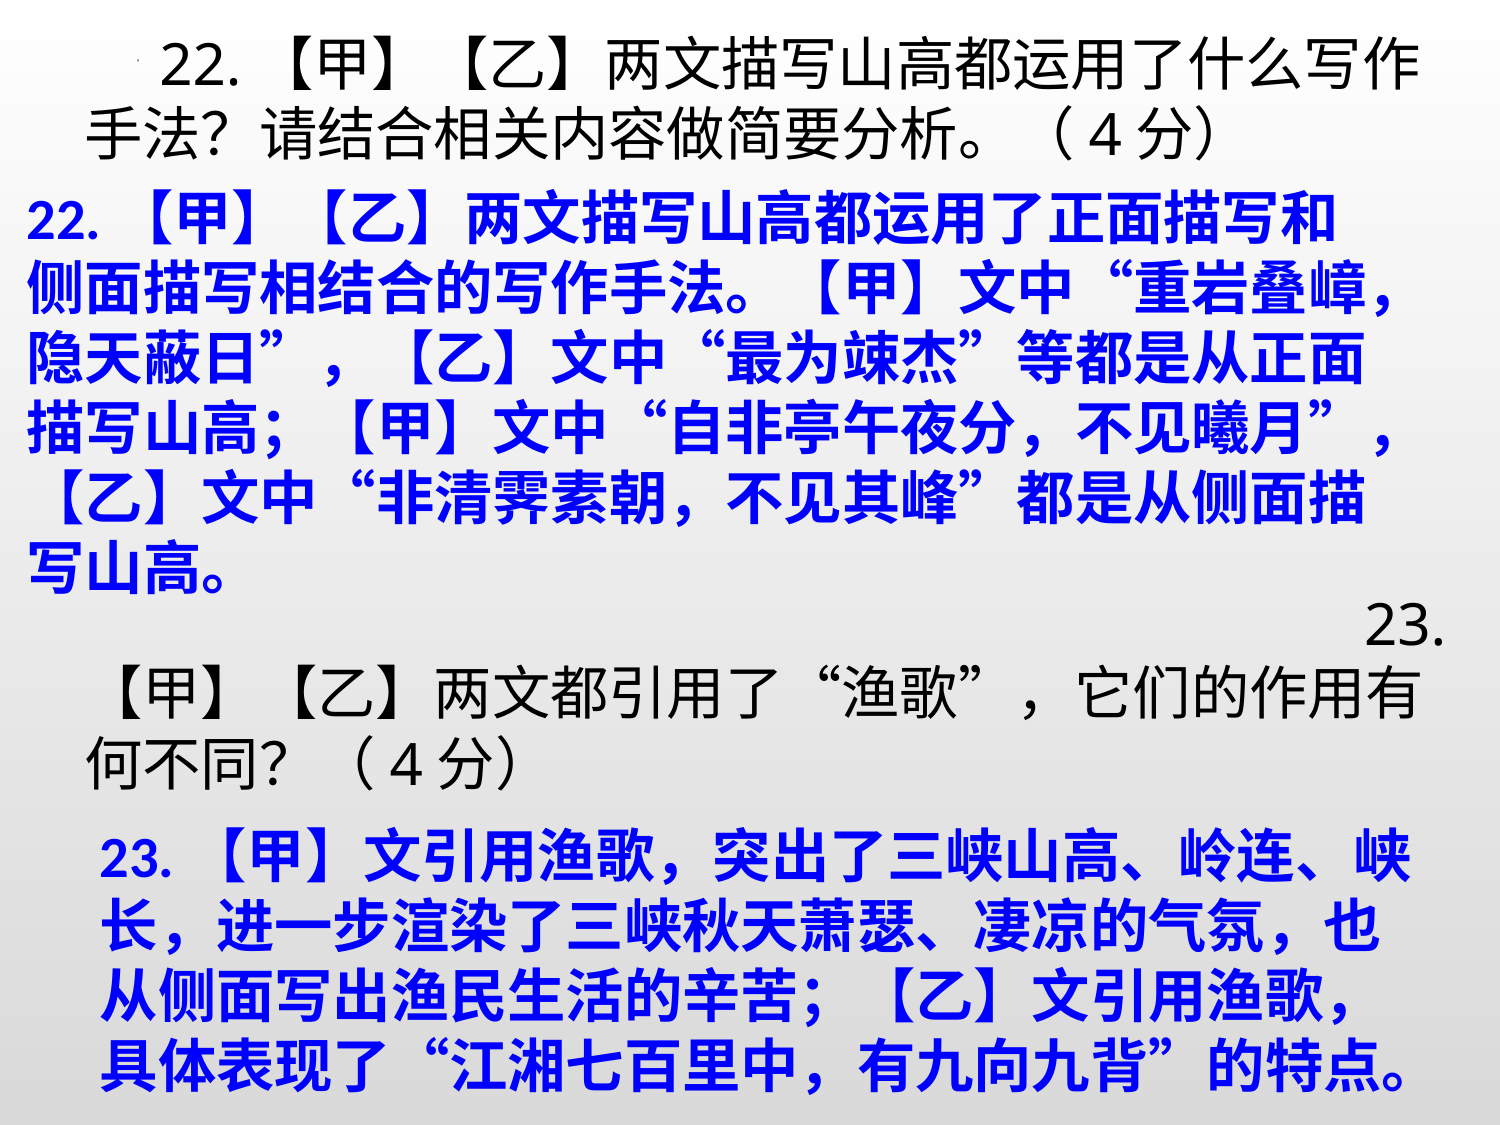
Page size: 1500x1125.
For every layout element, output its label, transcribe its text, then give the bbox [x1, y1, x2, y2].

text_box 22.【甲】【乙】两文描写山高都运用了什么写作手法？请结合相关内容做简要分析。（4分） 23.【甲】【乙】两文都引用了“渔歌”，它们的作用有何不同？（4分） [69, 19, 1479, 874]
text_box 23.【甲】文引用渔歌，突出了三峡山高、岭连、峡长，进一步渲染了三峡秋天萧瑟、凄凉的气氛，也从侧面写出渔民生活的辛苦；【乙】文引用渔歌，具体表现了“江湘七百里中，有九向九背”的特点。 [85, 811, 1450, 1107]
text_box 22.【甲】【乙】两文描写山高都运用了正面描写和侧面描写相结合的写作手法。【甲】文中“重岩叠嶂，隐天蔽日”，【乙】文中“最为竦杰”等都是从正面描写山高；【甲】文中“自非亭午夜分，不见曦月”，【乙】文中“非清霁素朝，不见其峰”都是从侧面描写山高。 [11, 173, 1382, 609]
